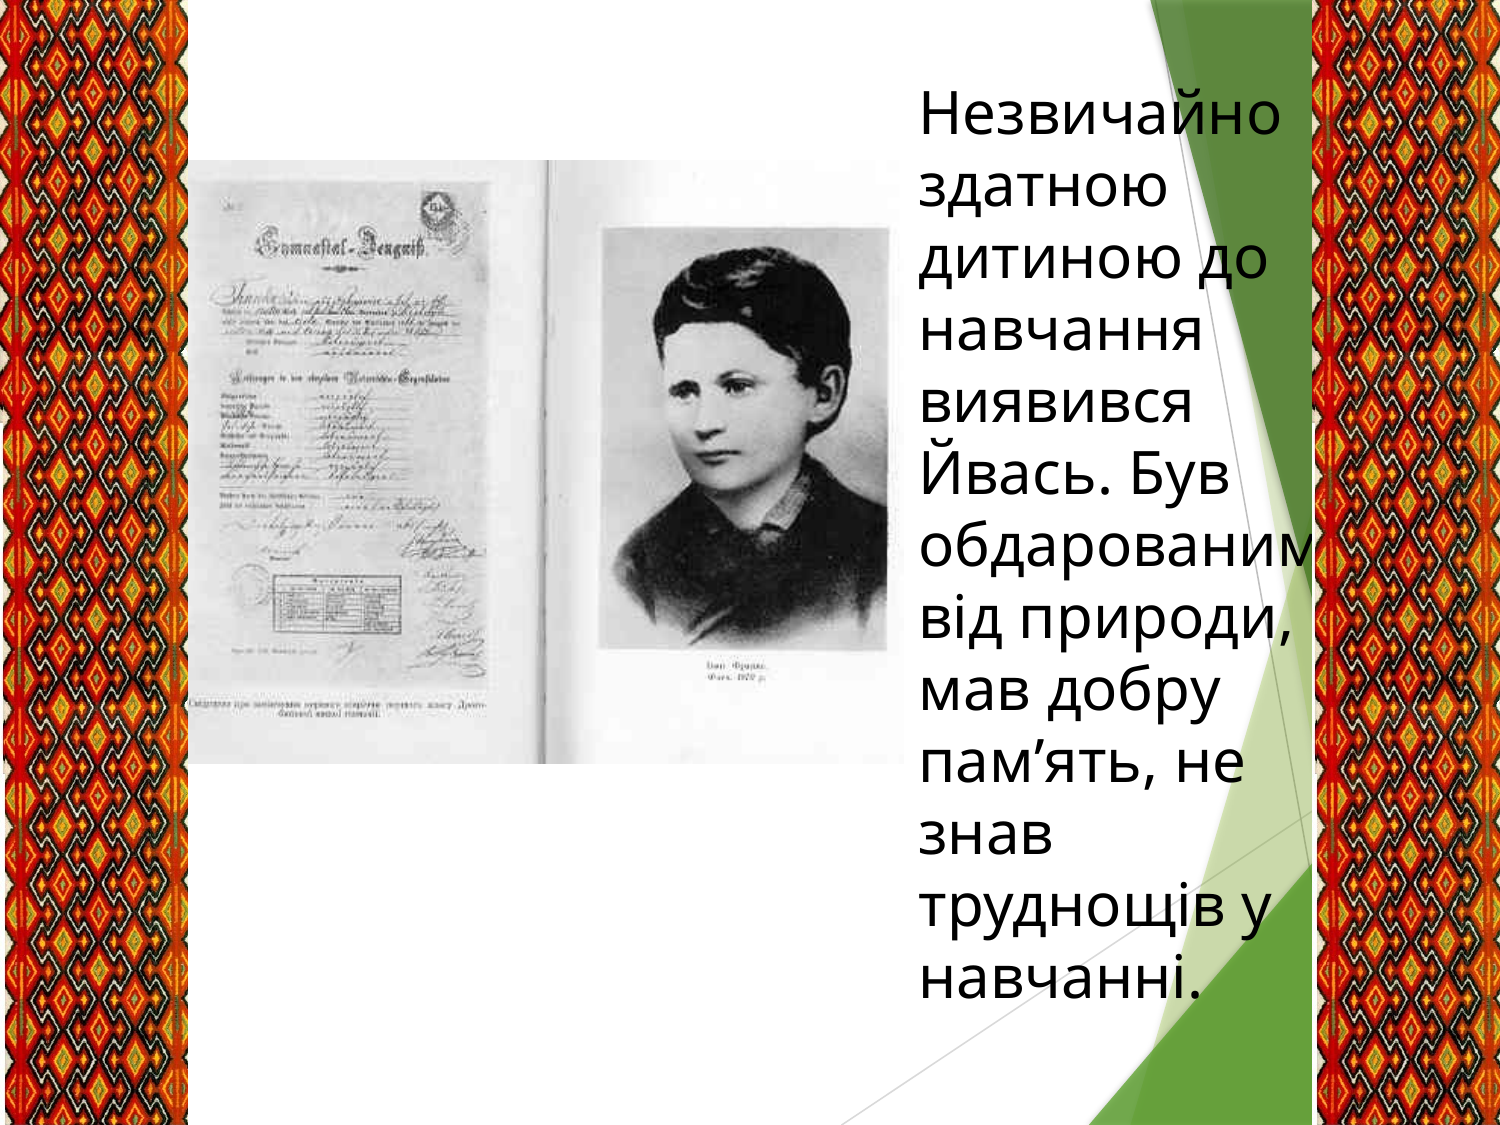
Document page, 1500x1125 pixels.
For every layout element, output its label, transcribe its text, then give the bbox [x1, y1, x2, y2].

picture [1311, 0, 1500, 1125]
title Незвичайно здатною дитиною до навчання виявився Йвась. Був обдарованим від природи, мав добру пам’ять, не знав труднощів у навчанні. [903, 66, 1307, 1059]
picture [0, 0, 905, 1125]
